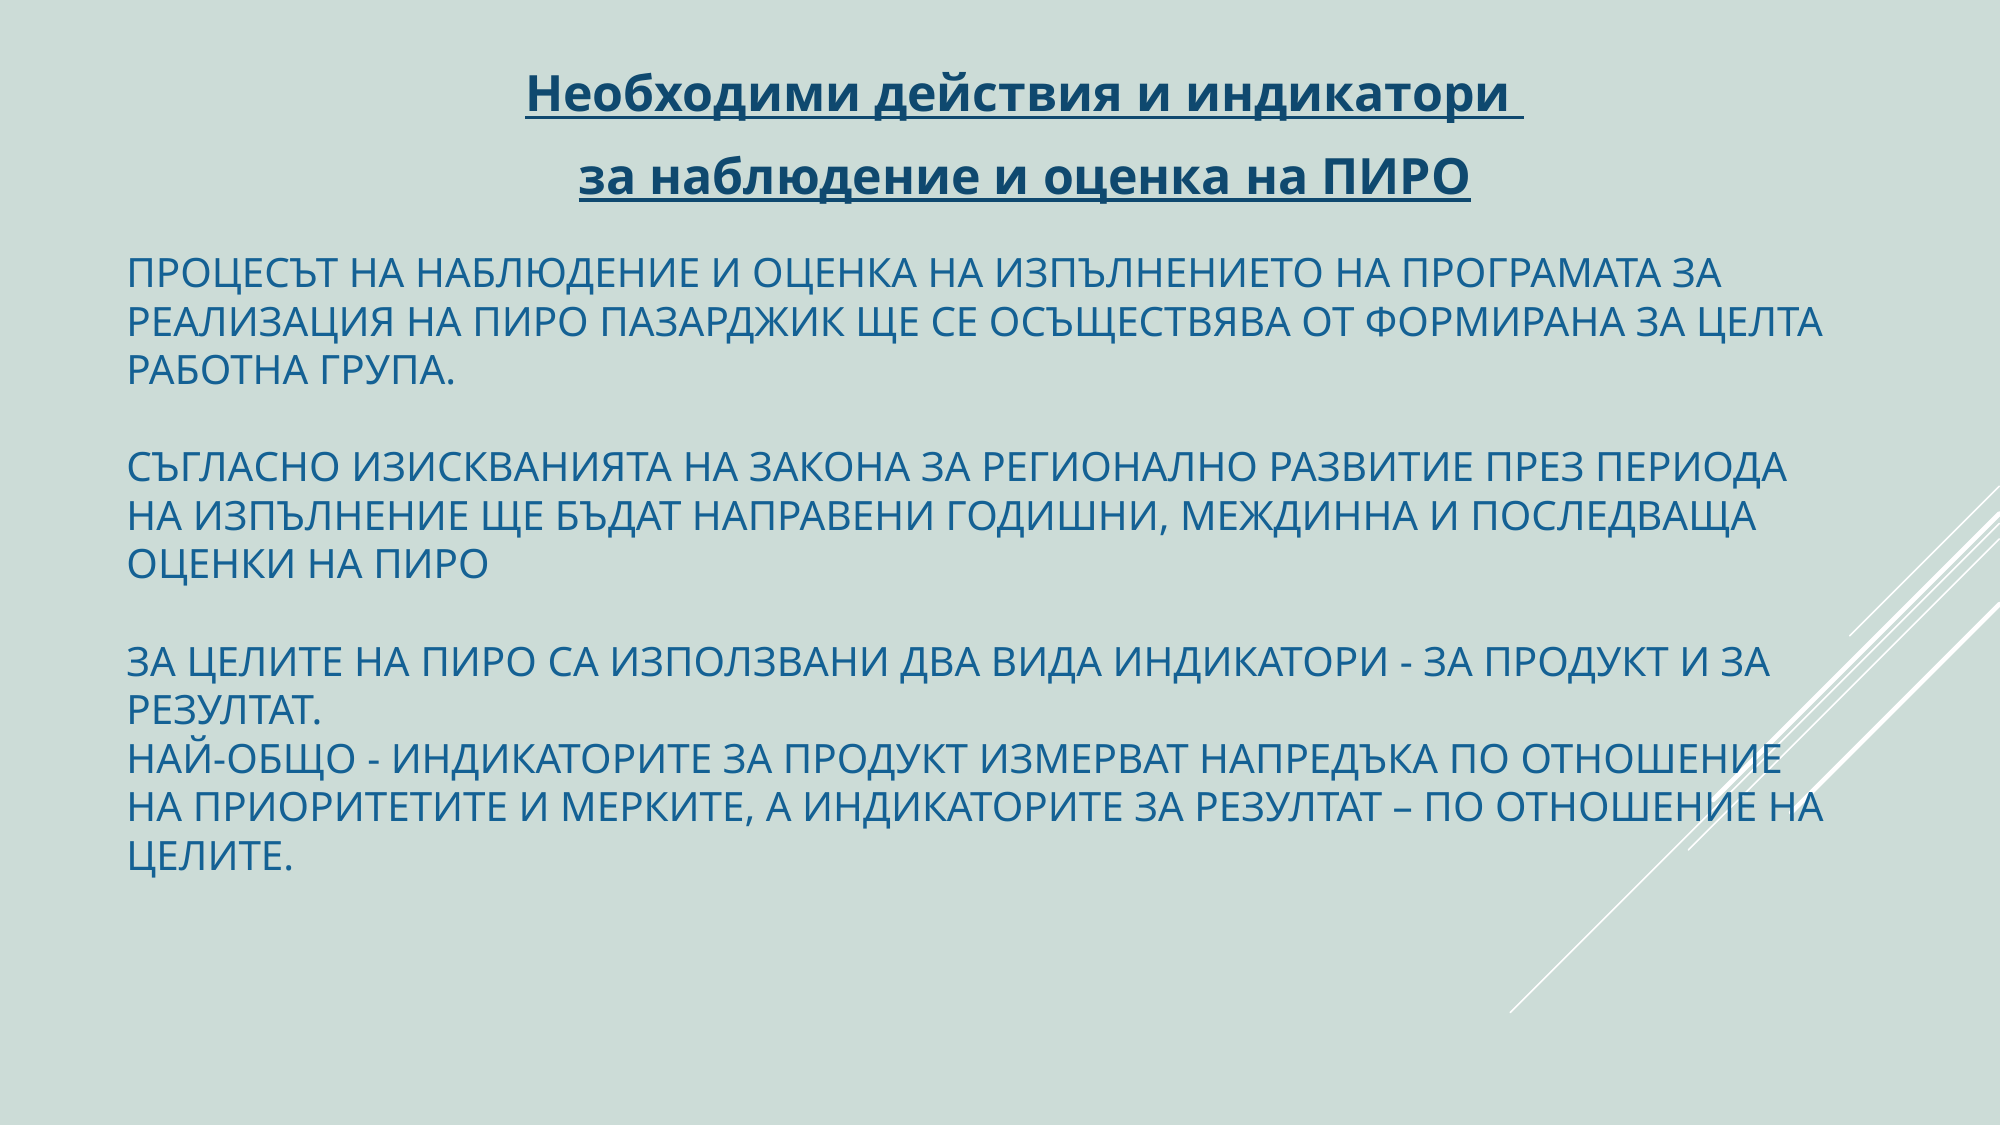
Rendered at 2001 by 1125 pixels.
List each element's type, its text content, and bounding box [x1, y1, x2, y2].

title Процесът на наблюдение и оценка на изпълнението на Програмата за реализация на ПИРО Пазарджик ще се осъществява от формирана за целта Работна група. СЪГЛАСНО ИЗИСКВАНИЯТА НА ЗАКОНА ЗА РЕГИОНАЛНО РАЗВИТИЕ ПРЕЗ ПЕРИОДА НА ИЗПЪЛНЕНИЕ ЩЕ БЪДАТ НАПРАВЕНИ ГОДИШНИ, МЕЖДИННА И ПОСЛЕДВАЩА ОЦЕНКИ НА ПИРО За целите на ПИРО са използвани два вида индикатори - за продукт и за резултат. Най-общо - индикаторите за продукт измерват напредъка по отношение на приоритетите и мерките, а индикаторите за резултат – по отношение на целите. [111, 239, 1864, 973]
list Необходими действия и индикатори за наблюдение и оценка на ПИРО [154, 0, 1896, 184]
